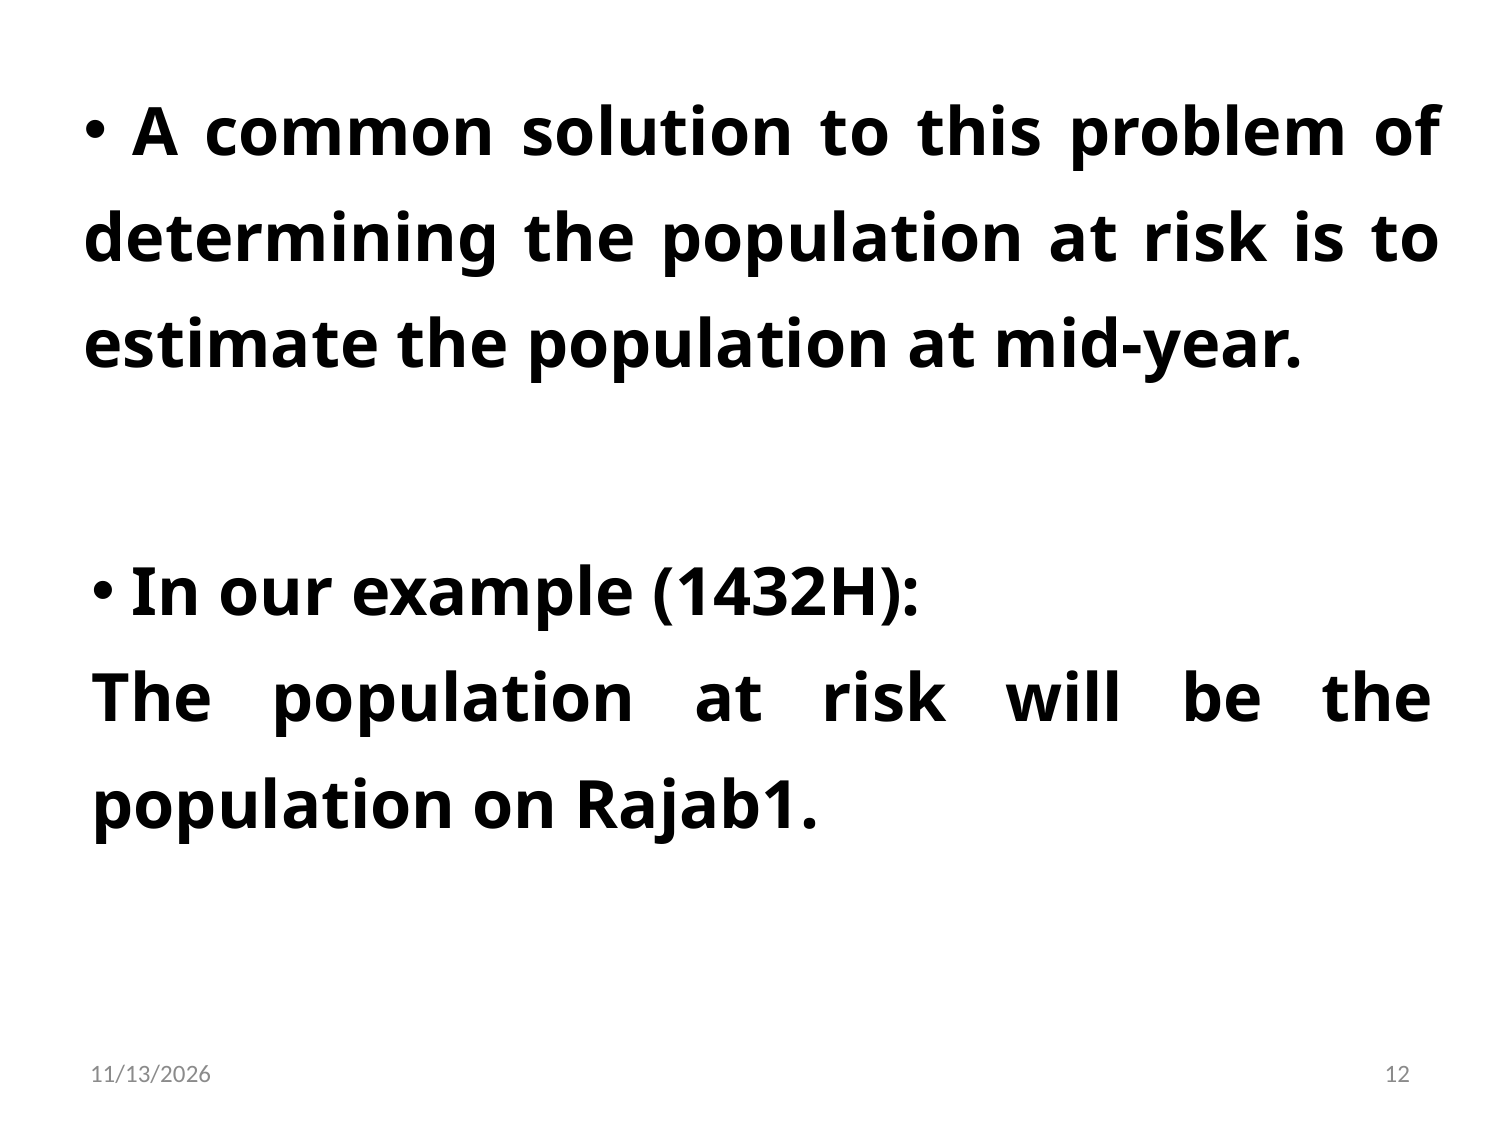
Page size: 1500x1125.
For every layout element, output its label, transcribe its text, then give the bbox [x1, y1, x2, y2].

slide_number 12 [1074, 1042, 1425, 1103]
text_box In our example (1432H): The population at risk will be the population on Rajab1. [76, 515, 1450, 849]
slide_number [75, 1042, 425, 1103]
text_box A common solution to this problem of determining the population at risk is to estimate the population at mid-year. [68, 54, 1457, 388]
